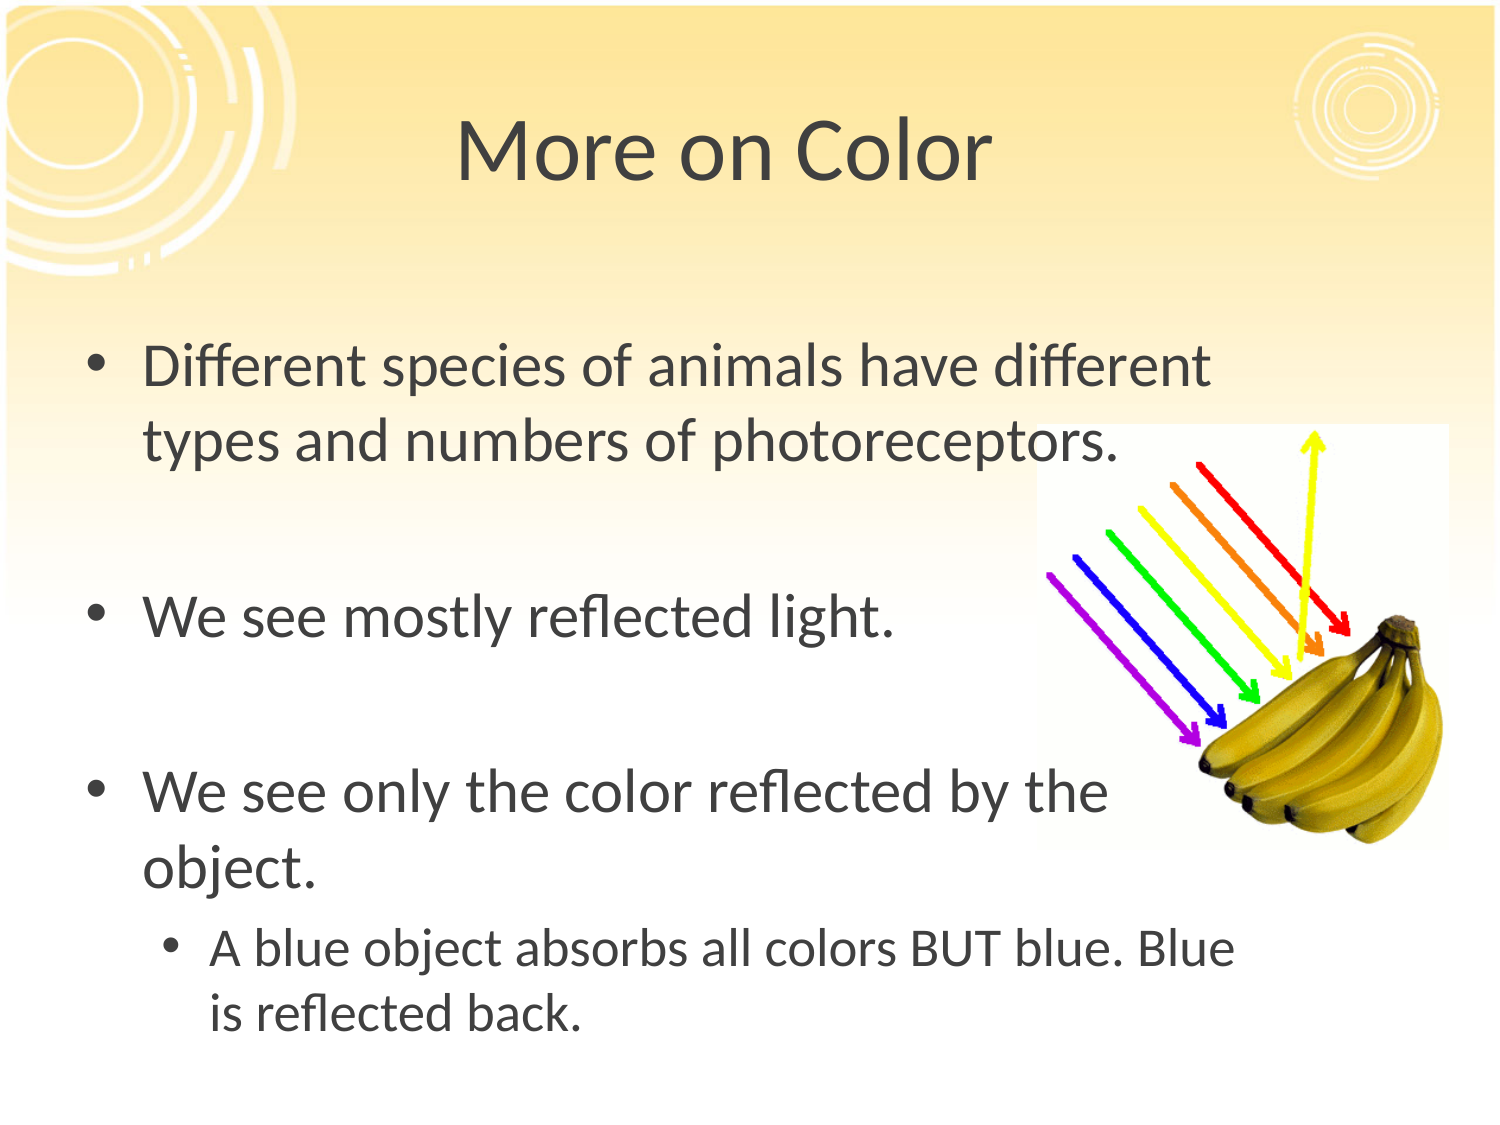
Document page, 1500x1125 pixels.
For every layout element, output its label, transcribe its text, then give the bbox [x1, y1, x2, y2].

list Different species of animals have different types and numbers of photoreceptors. We see mostly reflected light. We see only the color reflected by the object. A blue object absorbs all colors BUT blue. Blue is reflected back. [70, 316, 1263, 1063]
picture [0, 0, 1500, 1125]
title More on Color [49, 49, 1401, 238]
